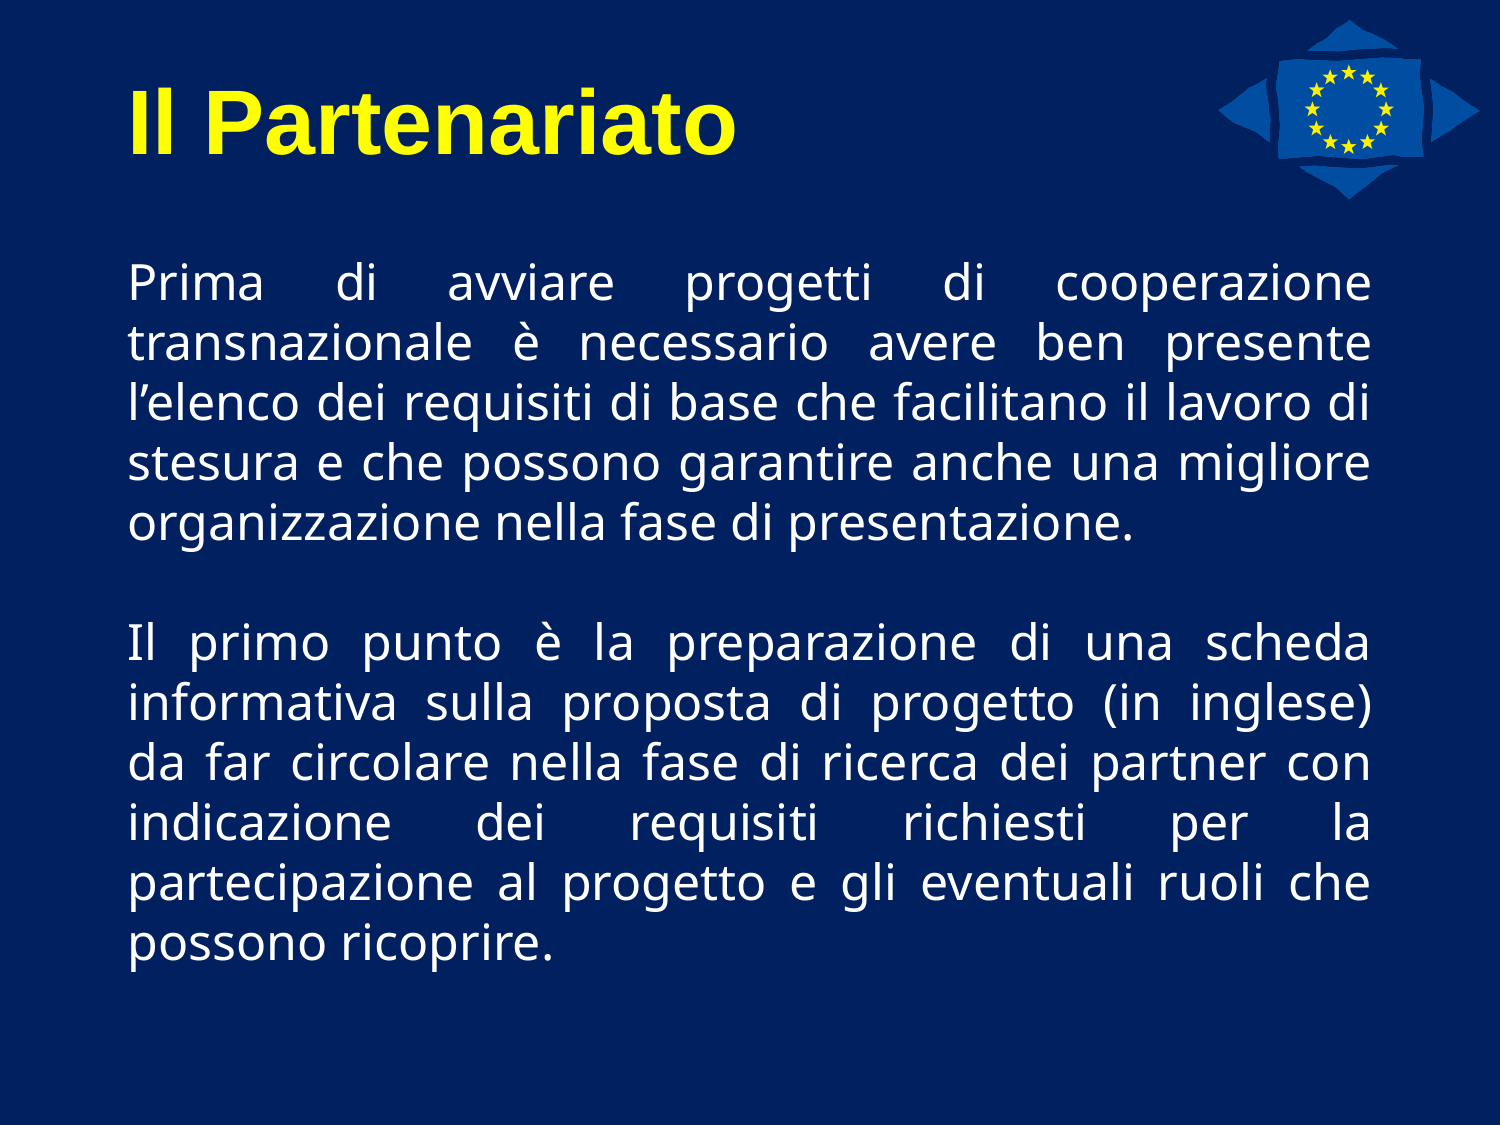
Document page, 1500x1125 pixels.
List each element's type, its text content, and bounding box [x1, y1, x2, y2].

text_box Prima di avviare progetti di cooperazione transnazionale è necessario avere ben presente l’elenco dei requisiti di base che facilitano il lavoro di stesura e che possono garantire anche una migliore organizzazione nella fase di presentazione. Il primo punto è la preparazione di una scheda informativa sulla proposta di progetto (in inglese) da far circolare nella fase di ricerca dei partner con indicazione dei requisiti richiesti per la partecipazione al progetto e gli eventuali ruoli che possono ricoprire. [112, 243, 1388, 979]
picture [1214, 17, 1484, 203]
text_box Il Partenariato [112, 55, 1162, 180]
